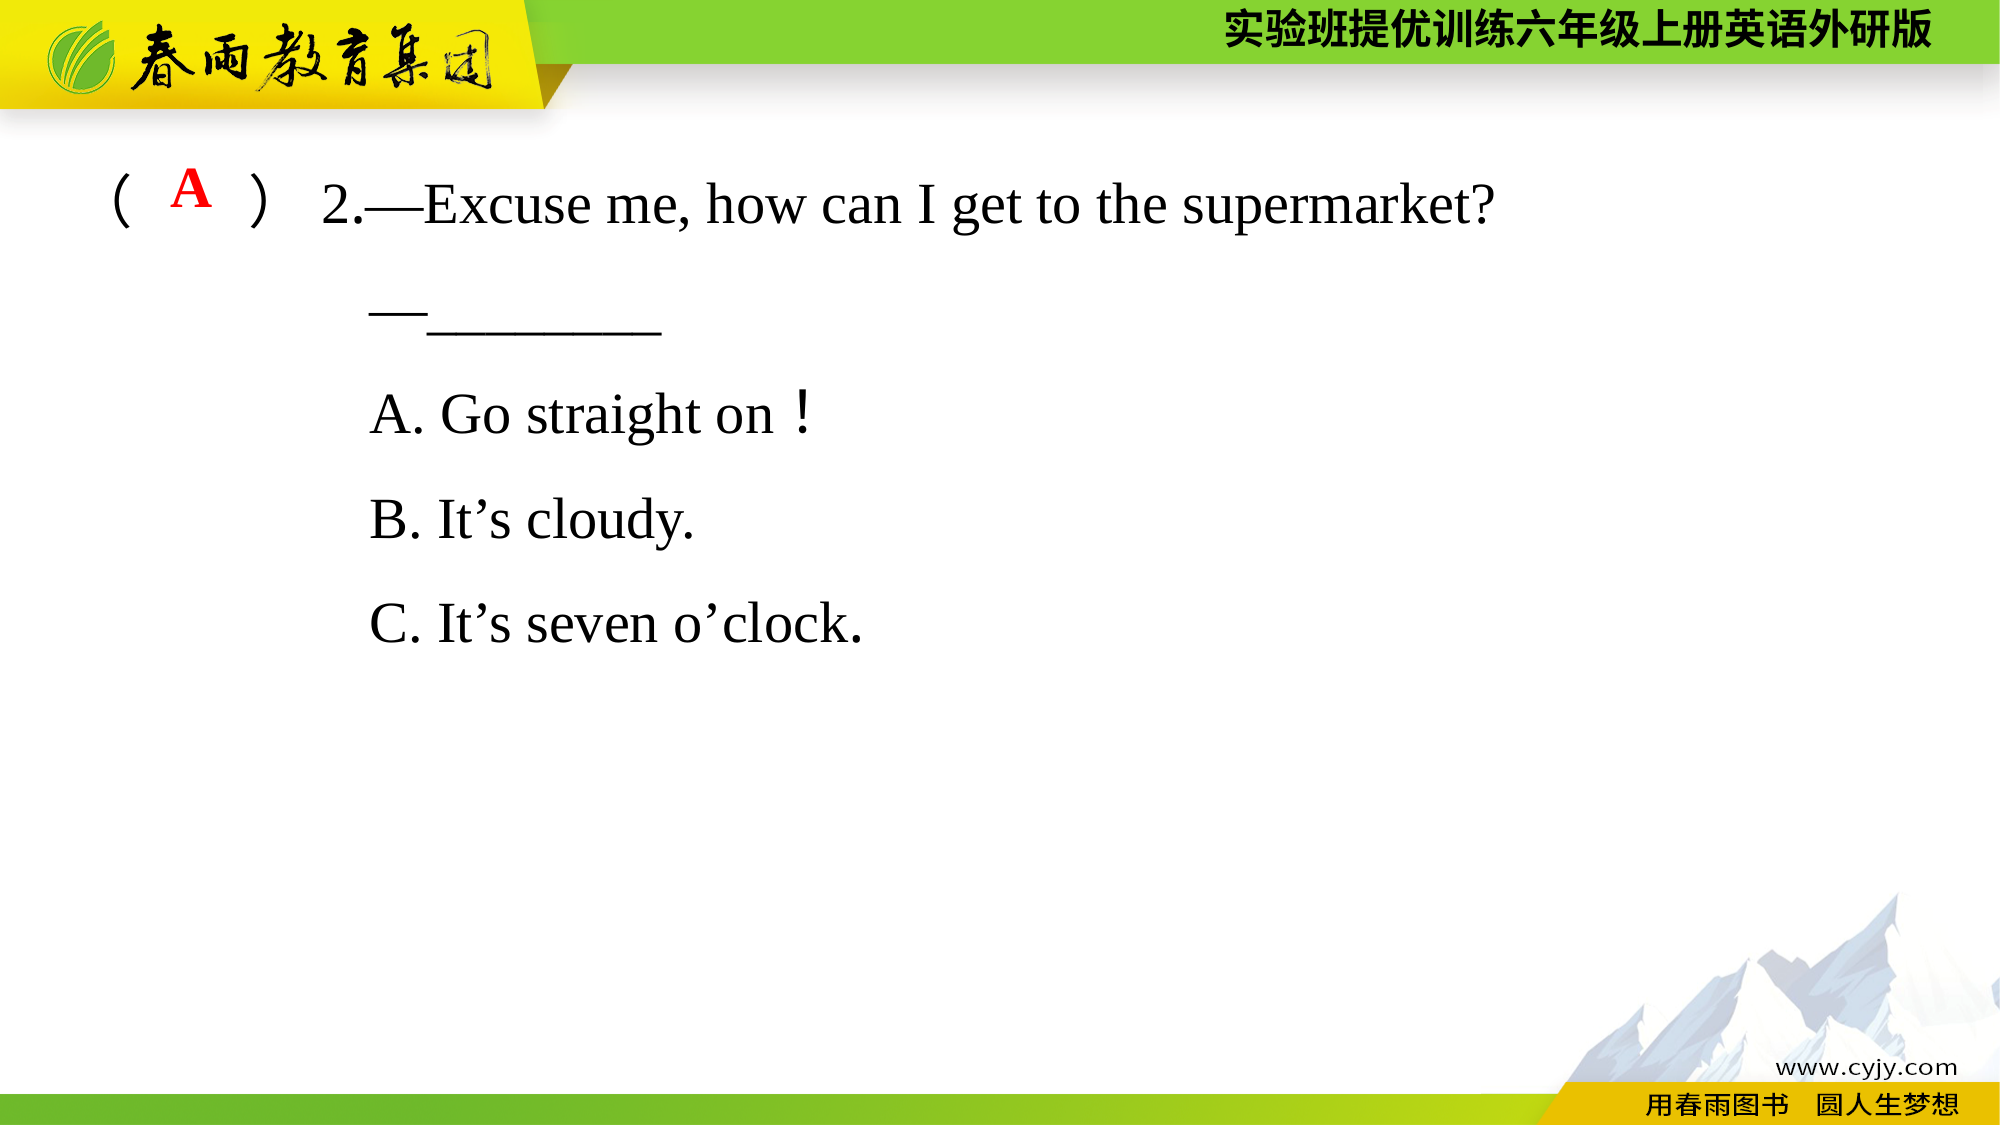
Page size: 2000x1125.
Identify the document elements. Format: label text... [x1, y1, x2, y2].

picture [0, 0, 2000, 1125]
text_box A [155, 141, 228, 227]
list （ ）2.—Excuse me, how can I get to the supermarket? —________ A. Go straight on！ B. It’s cloudy. C. It’s seven o’clock. [59, 122, 1944, 655]
